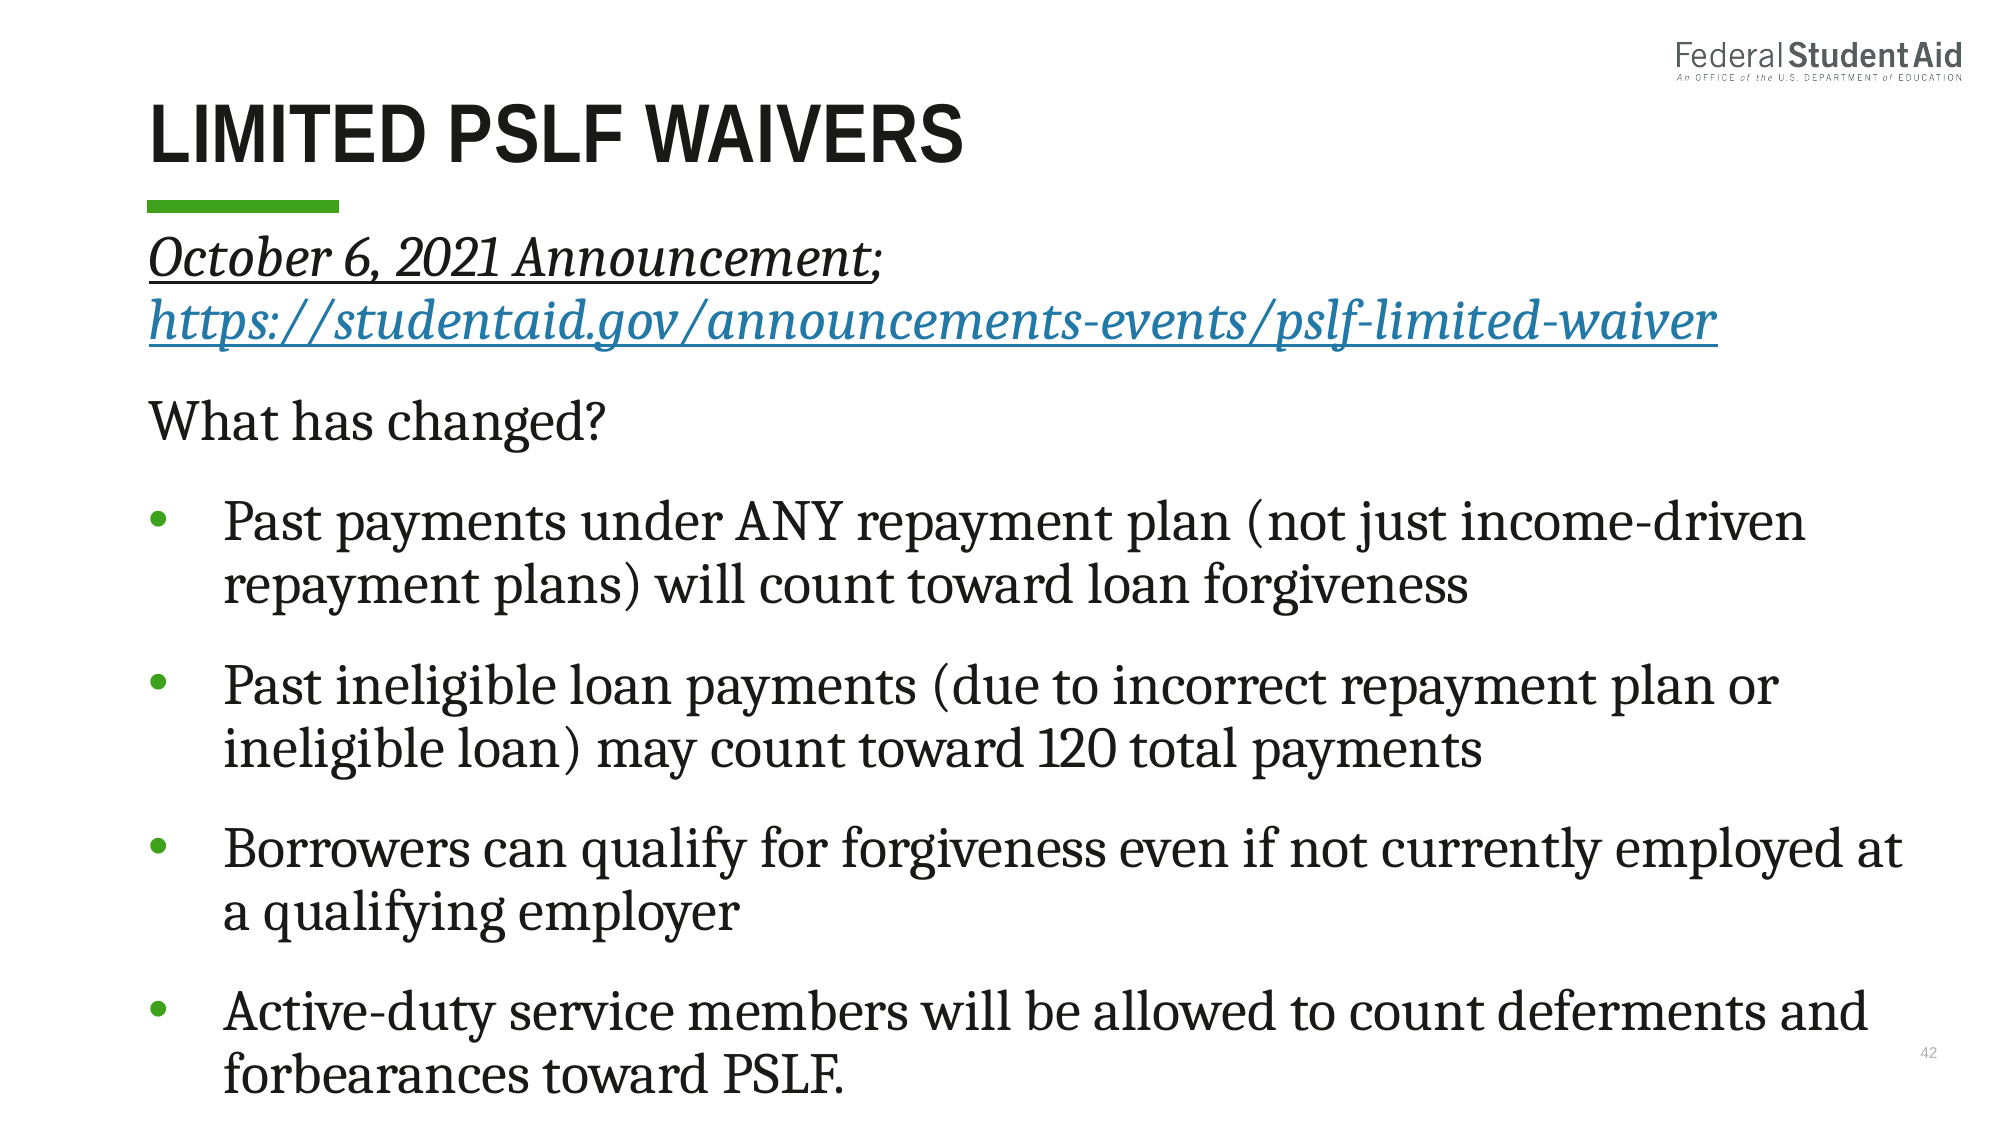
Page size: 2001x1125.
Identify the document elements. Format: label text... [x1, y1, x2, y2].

picture [1651, 16, 1986, 106]
title Limited pslf Waivers [149, 57, 1606, 189]
slide_number 42 [1920, 1042, 1986, 1094]
list October 6, 2021 Announcement; https://studentaid.gov/announcements-events/pslf-limited-waiver What has changed? Past payments under ANY repayment plan (not just income-driven repayment plans) will count toward loan forgiveness Past ineligible loan payments (due to incorrect repayment plan or ineligible loan) may count toward 120 total payments Borrowers can qualify for forgiveness even if not currently employed at a qualifying employer Active-duty service members will be allowed to count deferments and forbearances toward PSLF. [133, 219, 1921, 1007]
